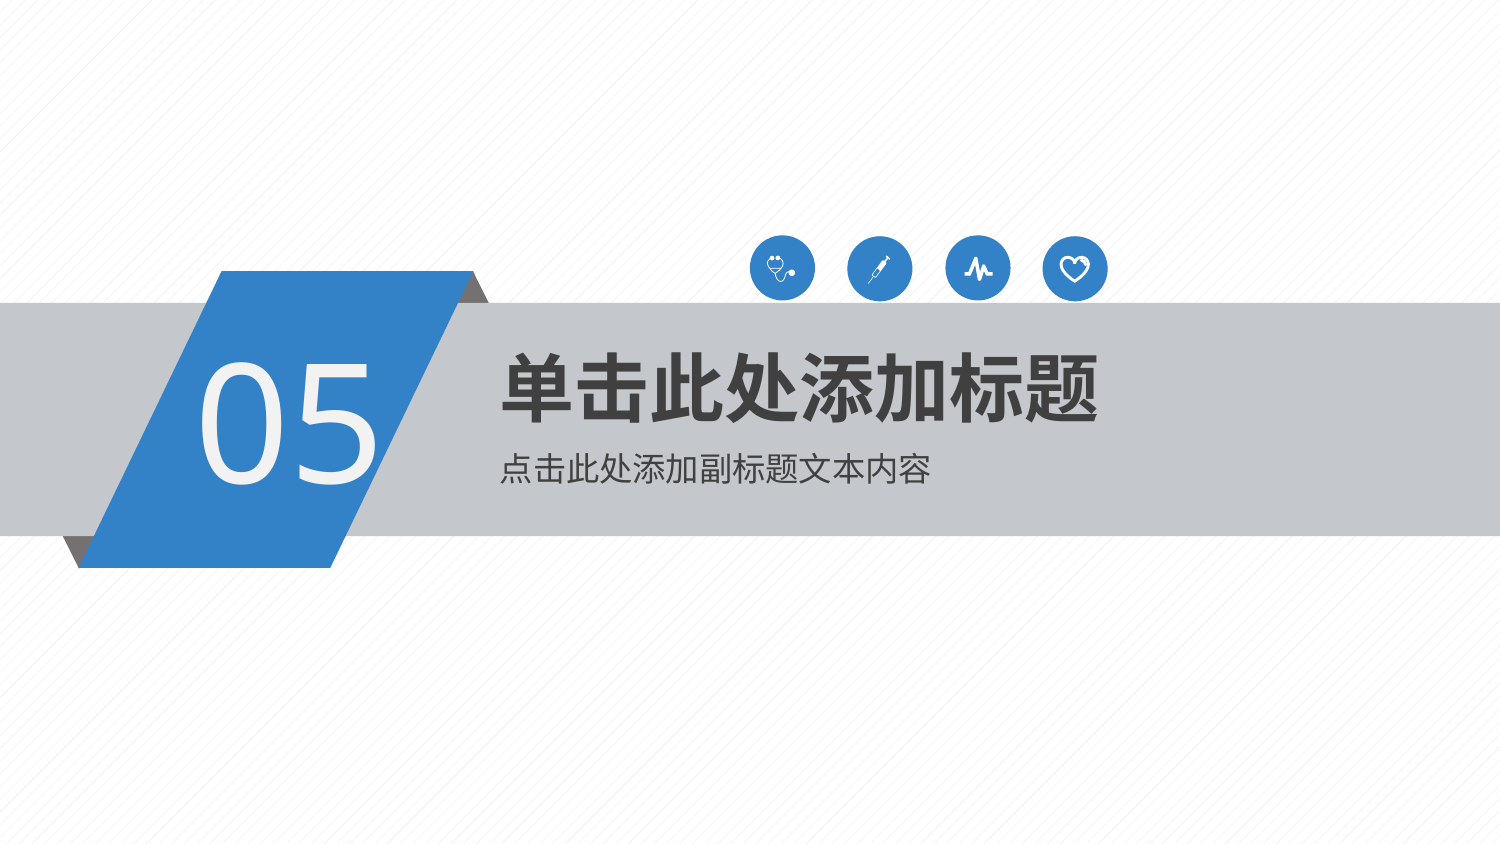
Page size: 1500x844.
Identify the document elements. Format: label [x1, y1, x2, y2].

text_box [847, 236, 913, 302]
text_box [749, 235, 815, 301]
text_box [945, 235, 1011, 301]
text_box [1042, 236, 1108, 302]
text_box [0, 270, 1500, 569]
